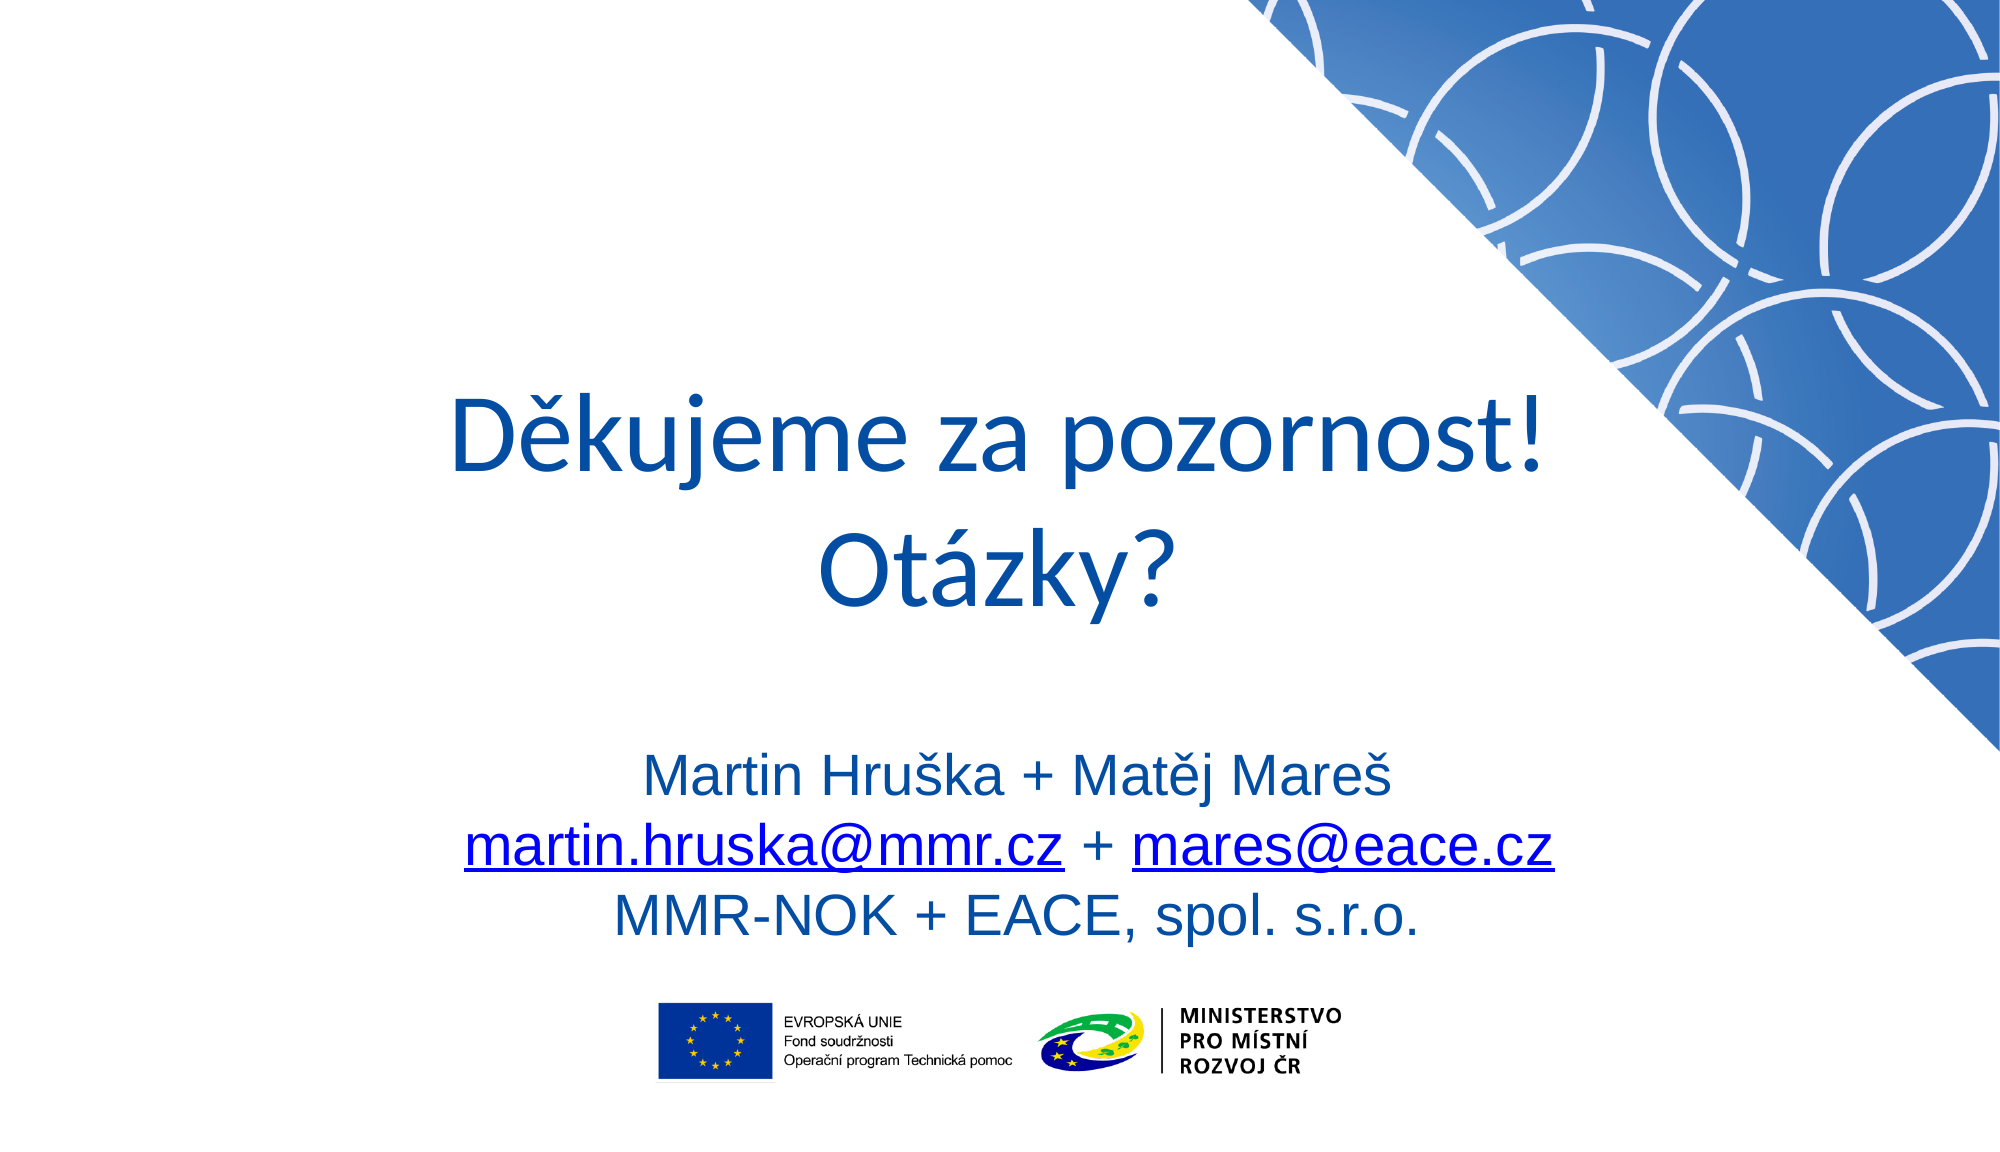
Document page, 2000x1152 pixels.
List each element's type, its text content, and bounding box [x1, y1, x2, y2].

subtitle Martin Hruška + Matěj Mareš martin.hruska@mmr.cz + mares@eace.cz MMR-NOK + EACE, spol. s.r.o. [243, 729, 1792, 978]
picture [1246, 0, 2000, 753]
title Děkujeme za pozornost! Otázky? [172, 351, 1827, 659]
picture [633, 978, 1366, 1104]
